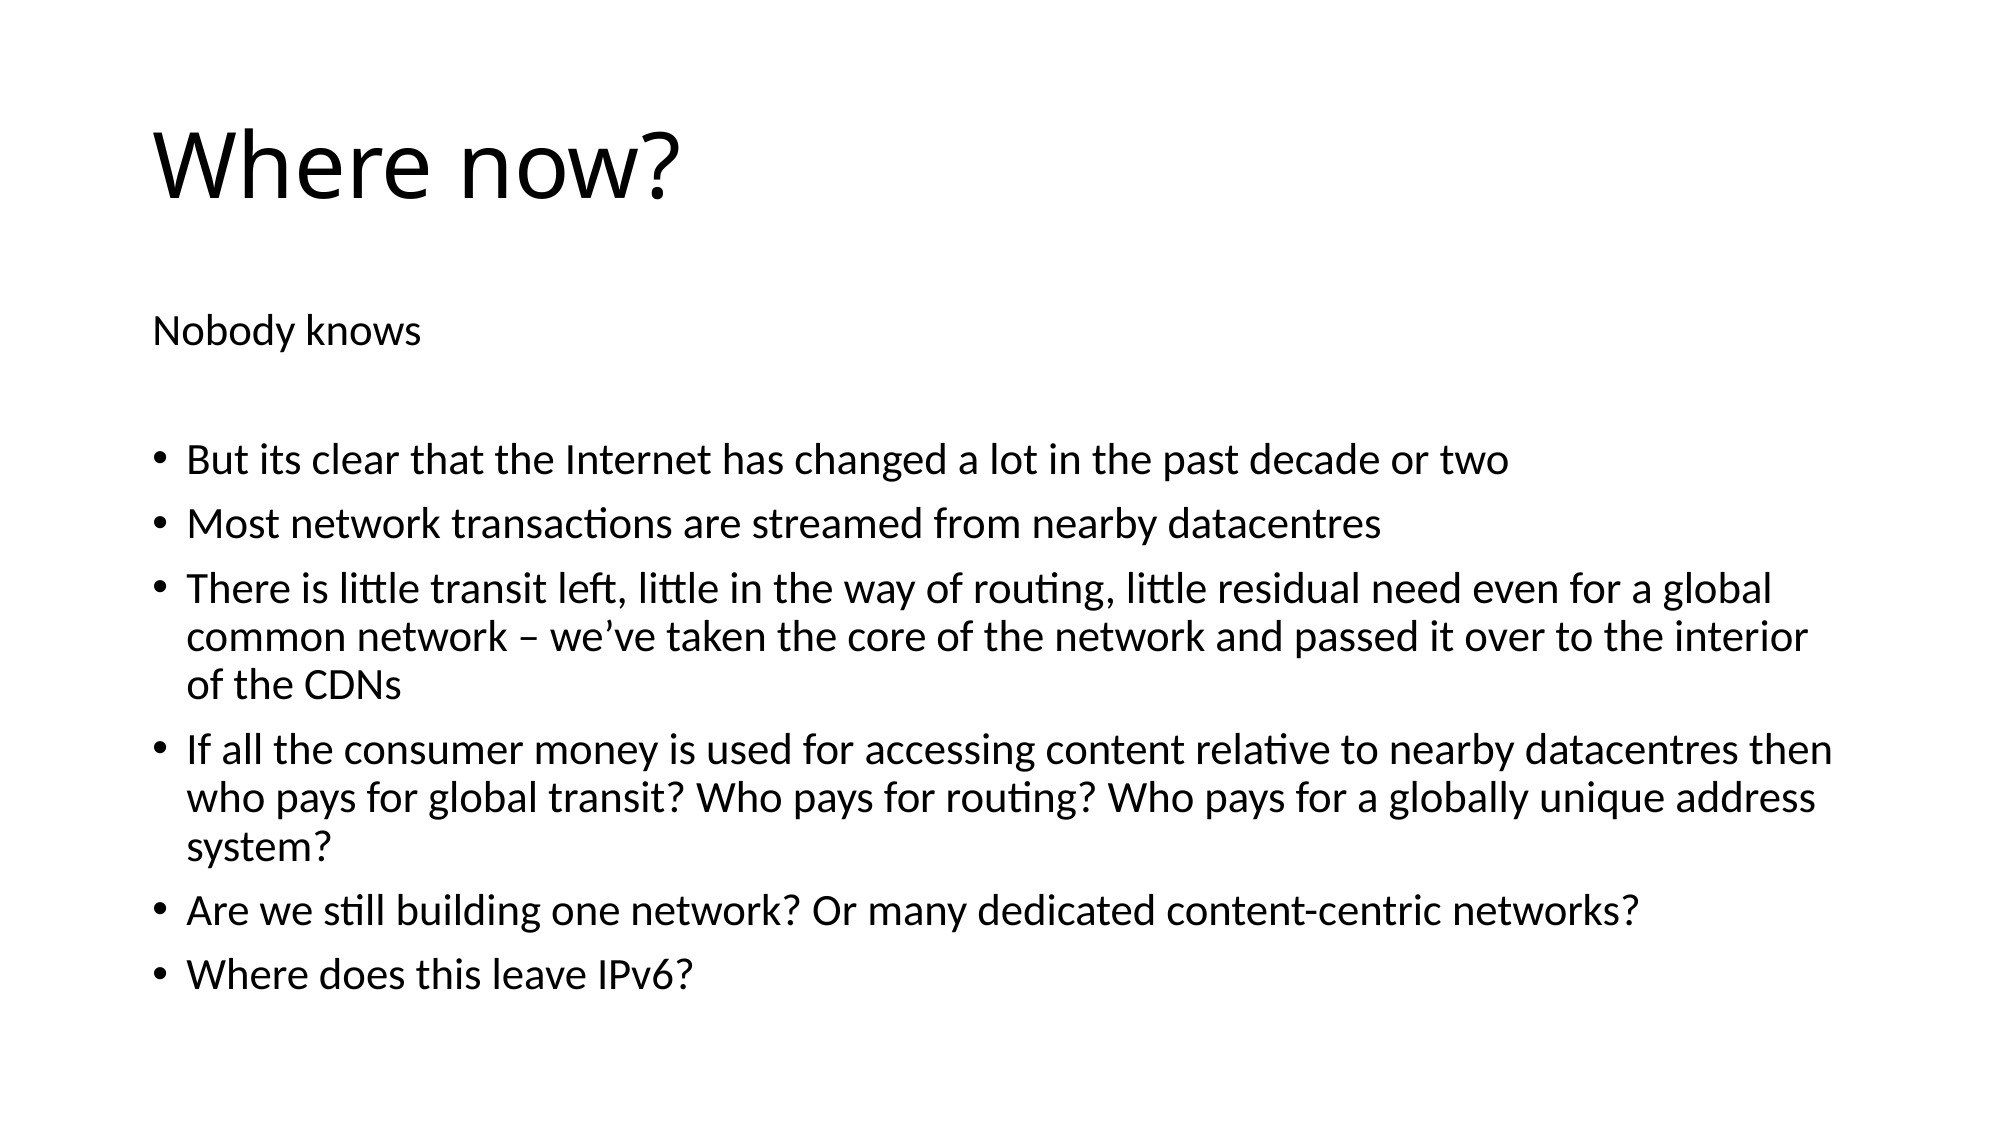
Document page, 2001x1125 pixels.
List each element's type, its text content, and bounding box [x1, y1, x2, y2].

title Where now? [137, 59, 1863, 278]
list Nobody knows But its clear that the Internet has changed a lot in the past decade or two Most network transactions are streamed from nearby datacentres There is little transit left, little in the way of routing, little residual need even for a global common network – we’ve taken the core of the network and passed it over to the interior of the CDNs If all the consumer money is used for accessing content relative to nearby datacentres then who pays for global transit? Who pays for routing? Who pays for a globally unique address system? Are we still building one network? Or many dedicated content-centric networks? Where does this leave IPv6? [137, 299, 1863, 1014]
